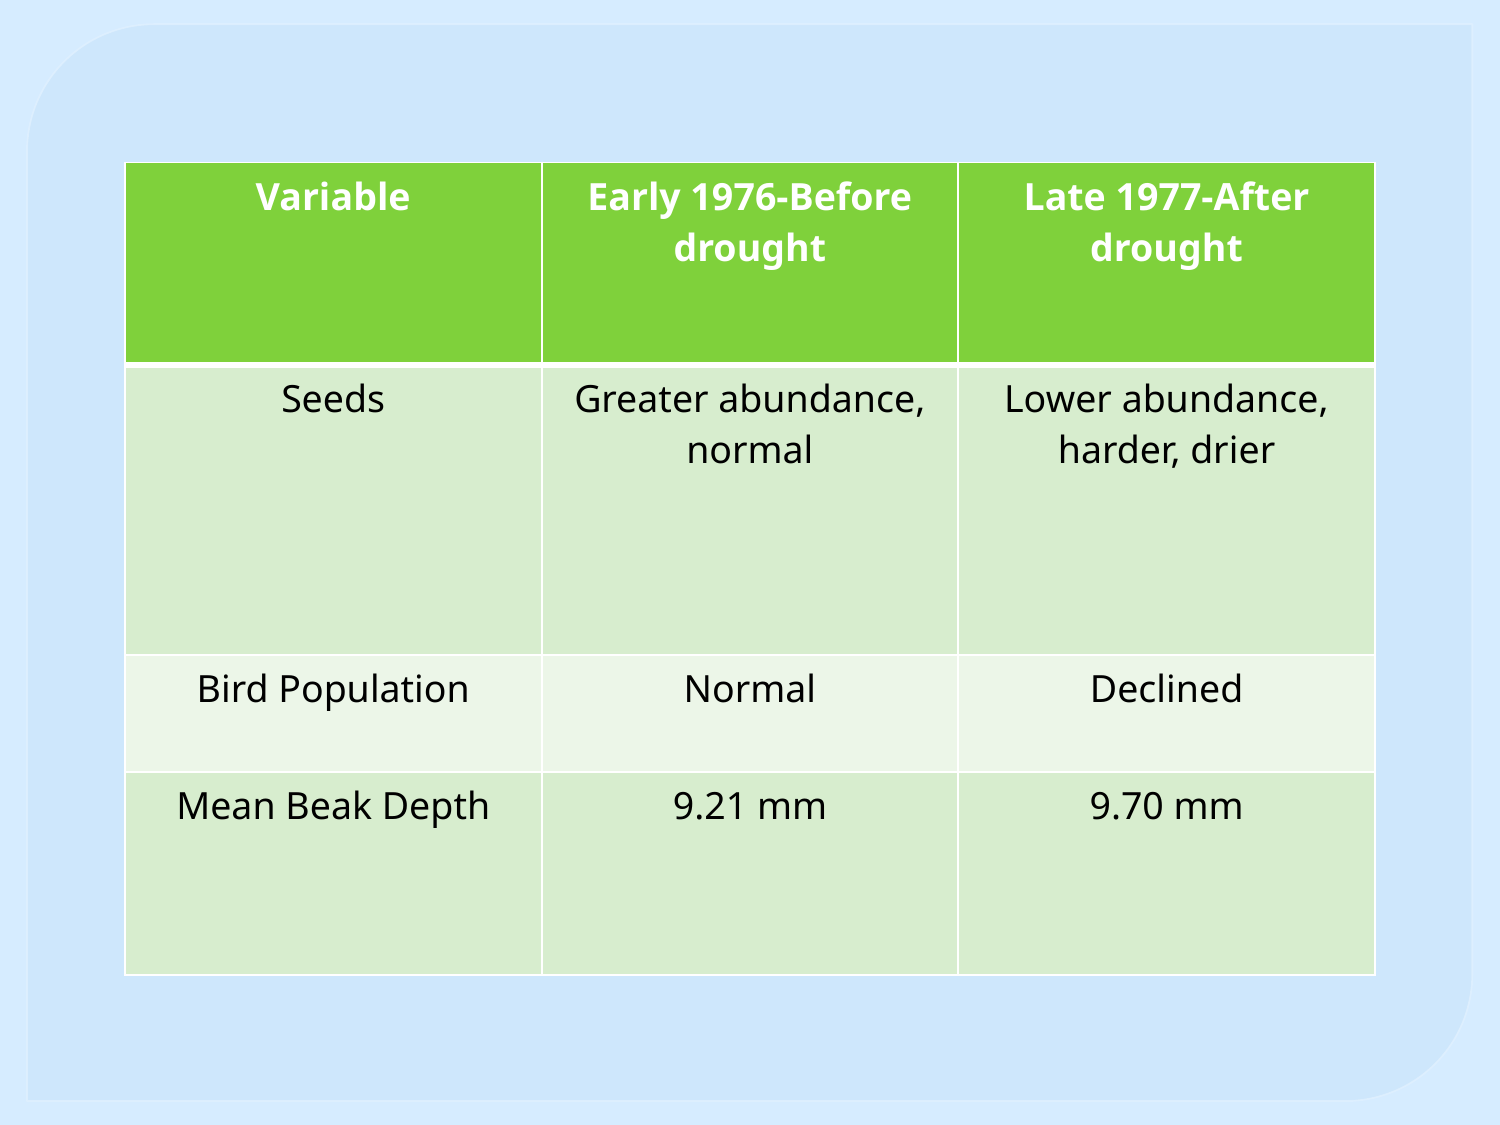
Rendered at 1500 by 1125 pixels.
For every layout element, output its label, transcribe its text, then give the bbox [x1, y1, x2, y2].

table_cell Greater abundance, normal [543, 368, 957, 654]
table_cell Declined [959, 656, 1374, 771]
table_header Late 1977-After drought [959, 163, 1374, 362]
table_cell Lower abundance, harder, drier [959, 368, 1374, 654]
table_header Early 1976-Before drought [543, 163, 957, 362]
table_cell Normal [543, 656, 957, 771]
table_cell Seeds [126, 368, 541, 654]
table_header Variable [126, 163, 541, 362]
table_cell 9.21 mm [543, 773, 957, 974]
table_cell 9.70 mm [959, 773, 1374, 974]
table_cell Bird Population [126, 656, 541, 771]
table_cell Mean Beak Depth [126, 773, 541, 974]
